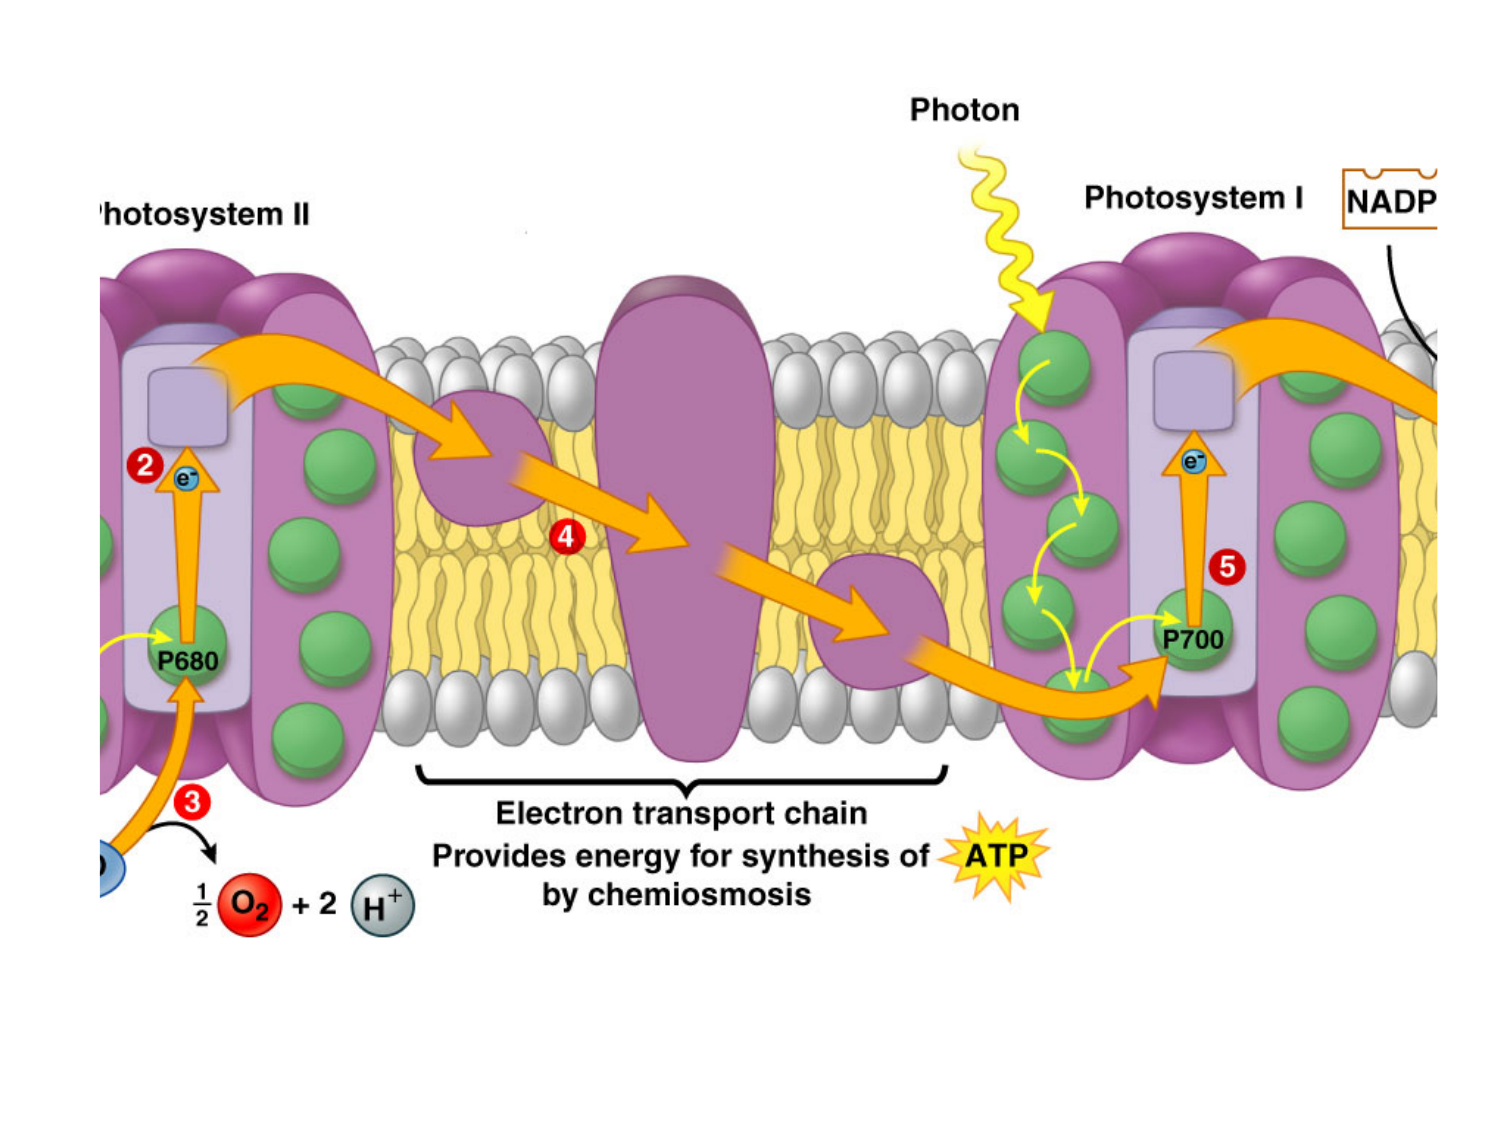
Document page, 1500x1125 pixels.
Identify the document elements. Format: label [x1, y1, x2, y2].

picture [99, 87, 1438, 946]
